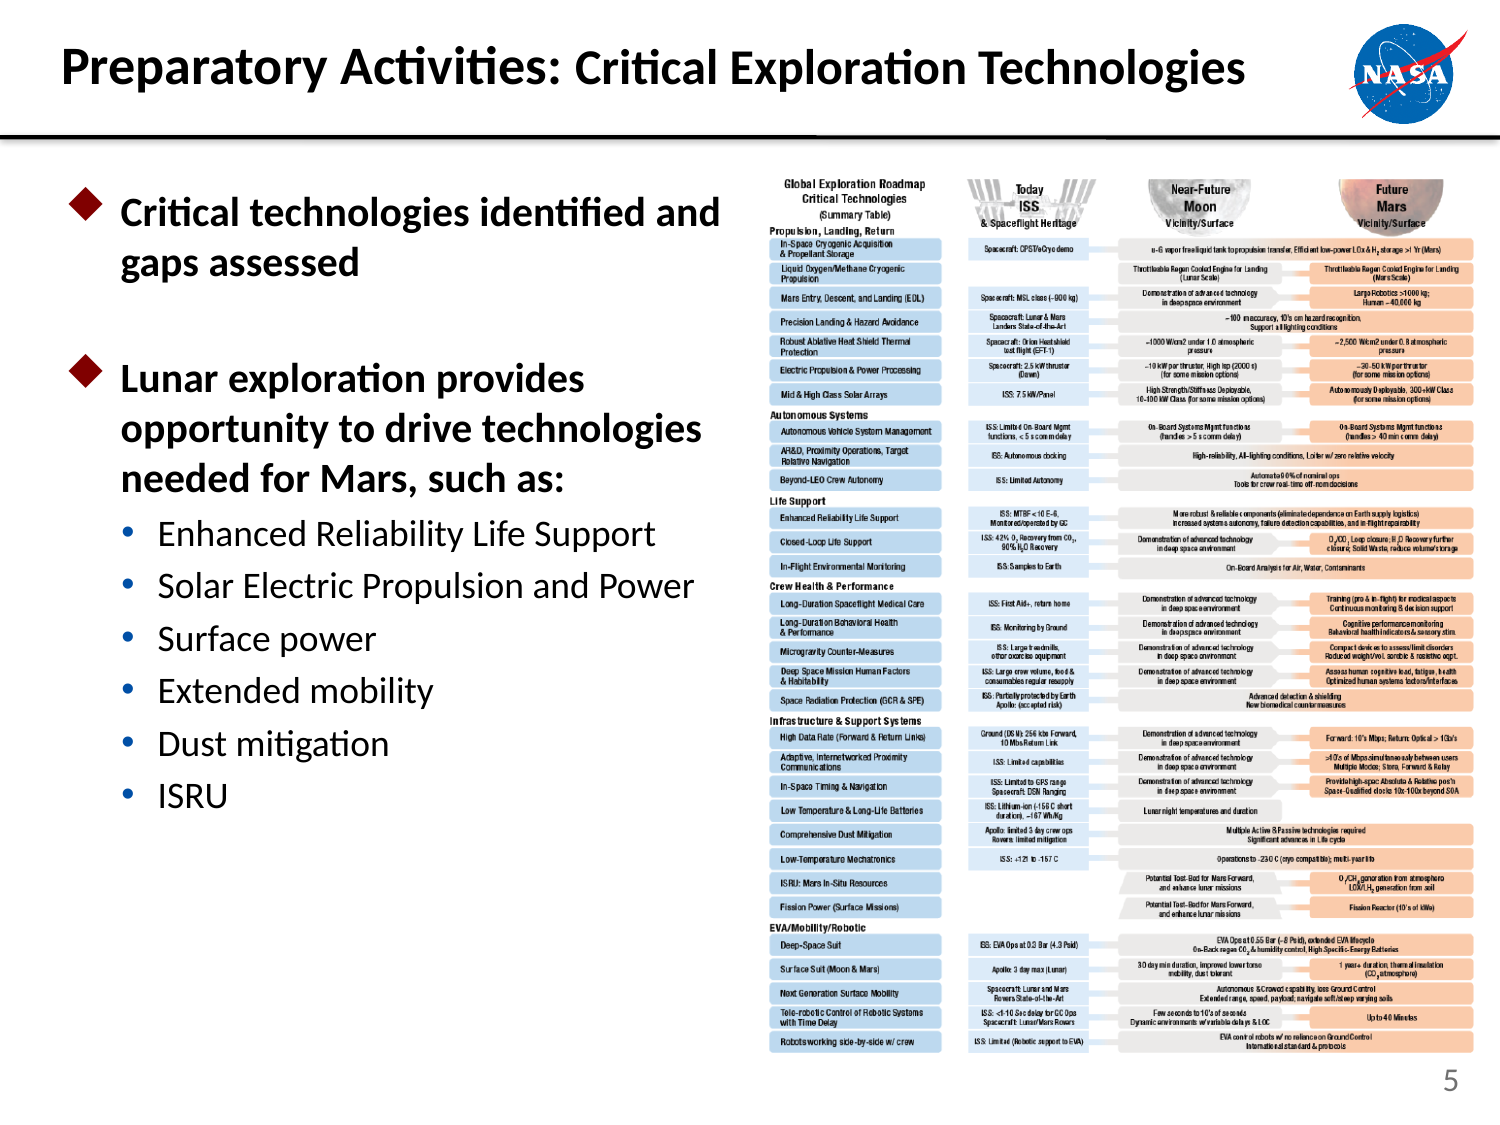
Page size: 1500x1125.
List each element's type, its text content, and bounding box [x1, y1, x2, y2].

list Critical technologies identified and gaps assessed Lunar exploration provides opportunity to drive technologies needed for Mars, such as: Enhanced Reliability Life Support Solar Electric Propulsion and Power Surface power Extended mobility Dust mitigation ISRU [50, 176, 750, 1001]
picture [678, 177, 1500, 1059]
title Preparatory Activities: Critical Exploration Technologies [45, 0, 1296, 148]
slide_number 5 [1124, 1059, 1475, 1109]
picture [1348, 24, 1468, 124]
